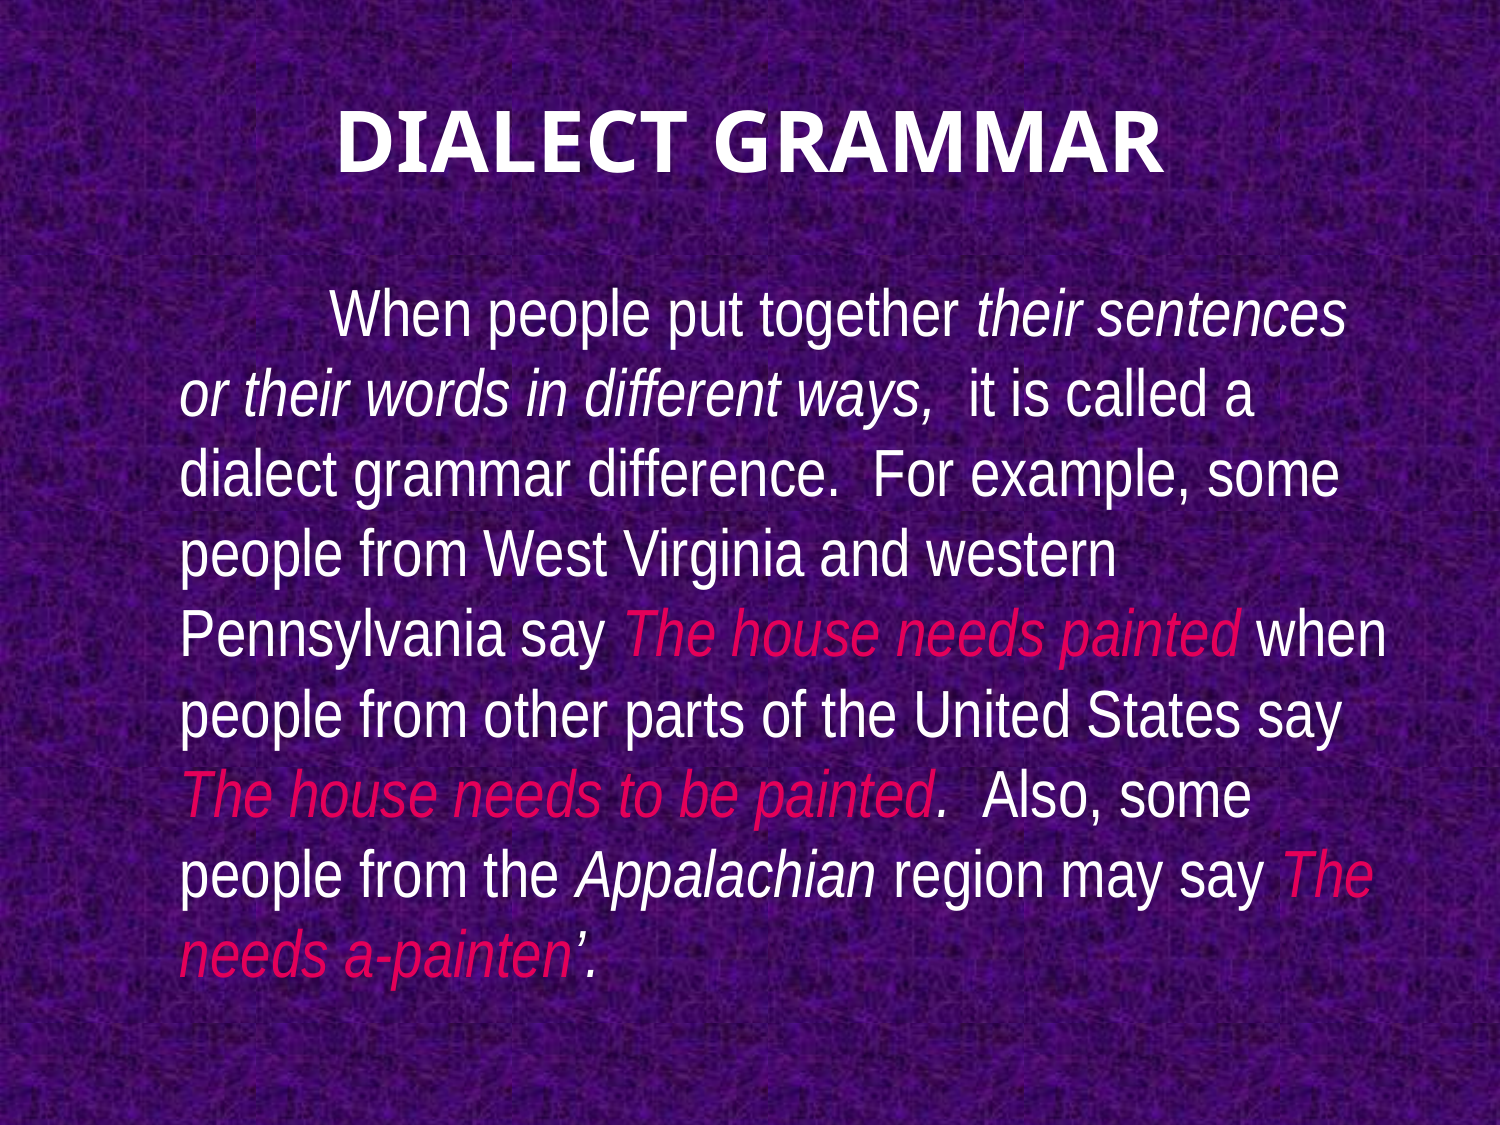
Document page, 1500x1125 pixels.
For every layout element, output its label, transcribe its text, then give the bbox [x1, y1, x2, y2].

picture [0, 0, 1500, 1125]
list When people put together their sentences or their words in different ways, it is called a dialect grammar difference. For example, some people from West Virginia and western Pennsylvania say The house needs painted when people from other parts of the United States say The house needs to be painted. Also, some people from the Appalachian region may say The needs a-painten’. [75, 262, 1425, 1035]
title DIALECT GRAMMAR [75, 45, 1425, 233]
